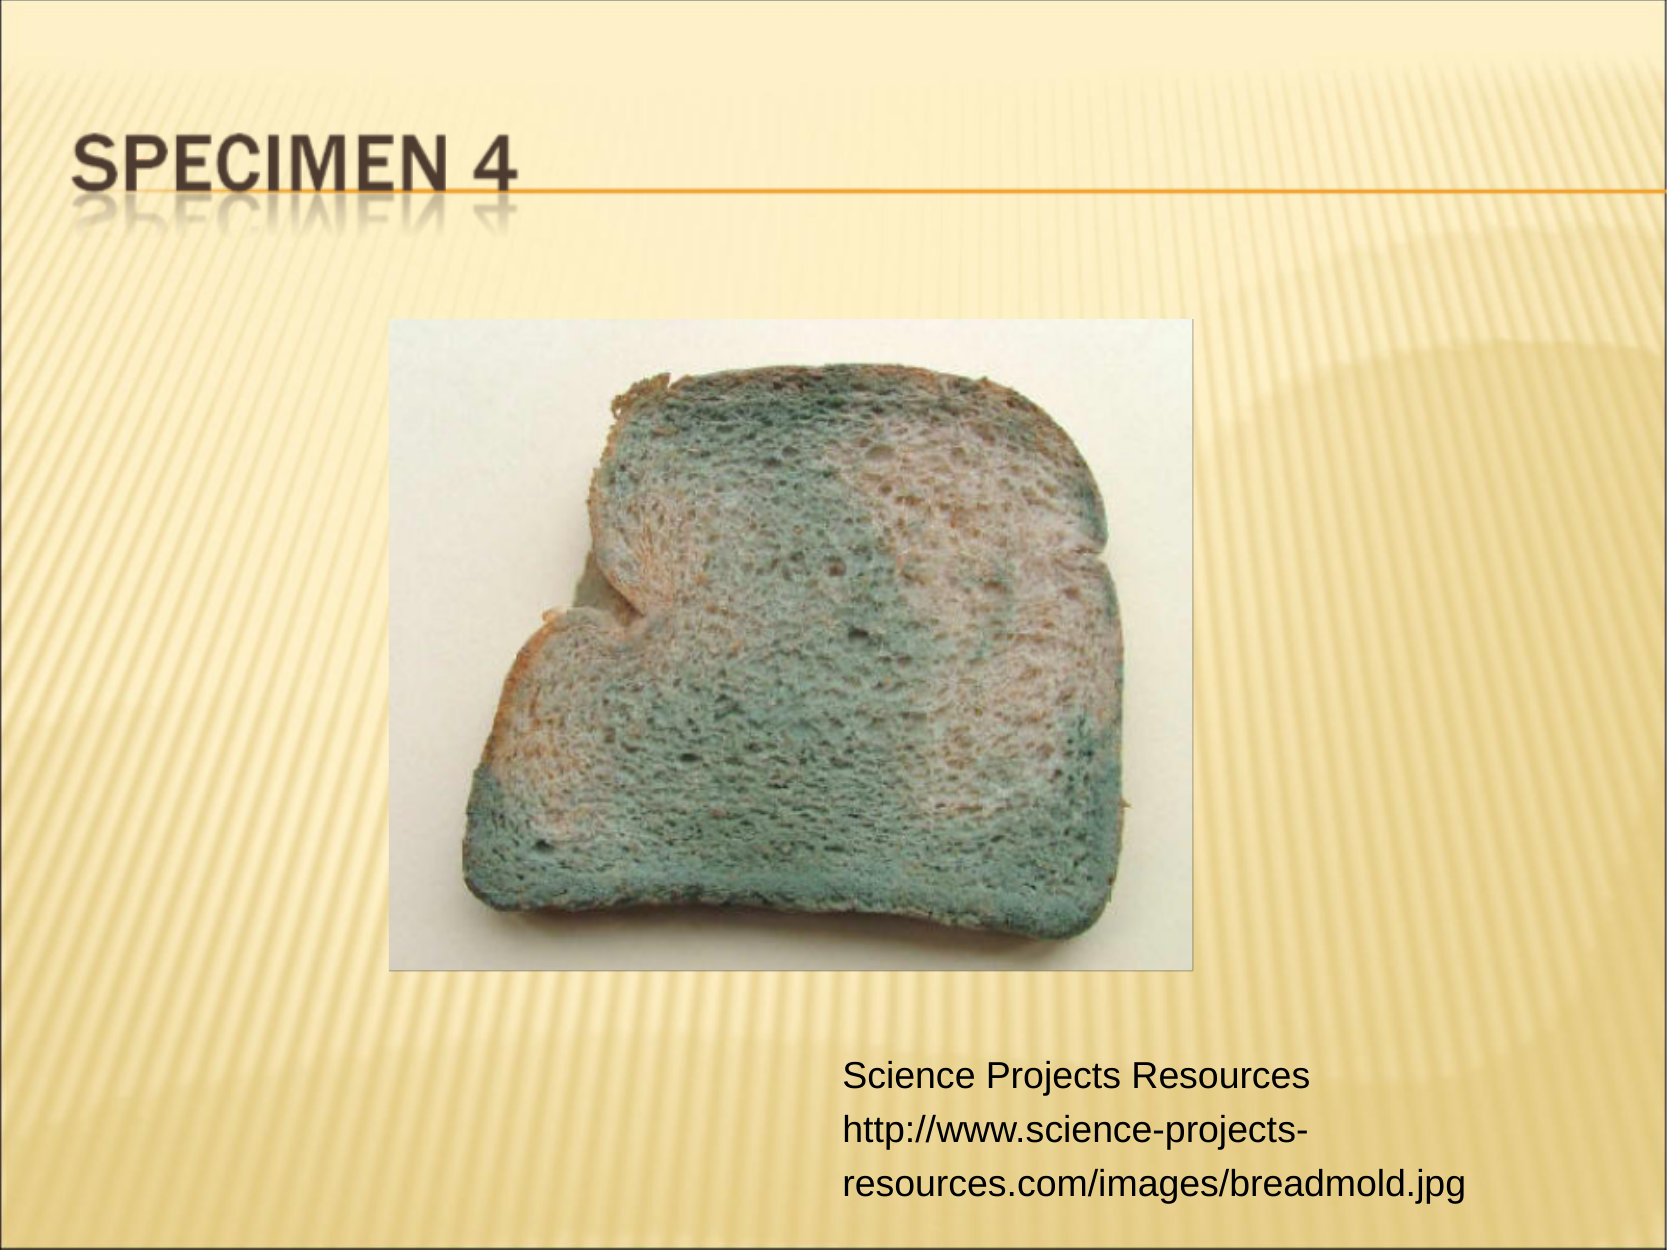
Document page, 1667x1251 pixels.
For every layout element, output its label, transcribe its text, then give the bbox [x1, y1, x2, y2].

text_box [388, 319, 1195, 973]
picture [0, 0, 1667, 1250]
text_box [17, 81, 1641, 294]
text_box Science Projects Resources http://www.science-projects-resources.com/images/breadmold.jpg [836, 1036, 1538, 1201]
